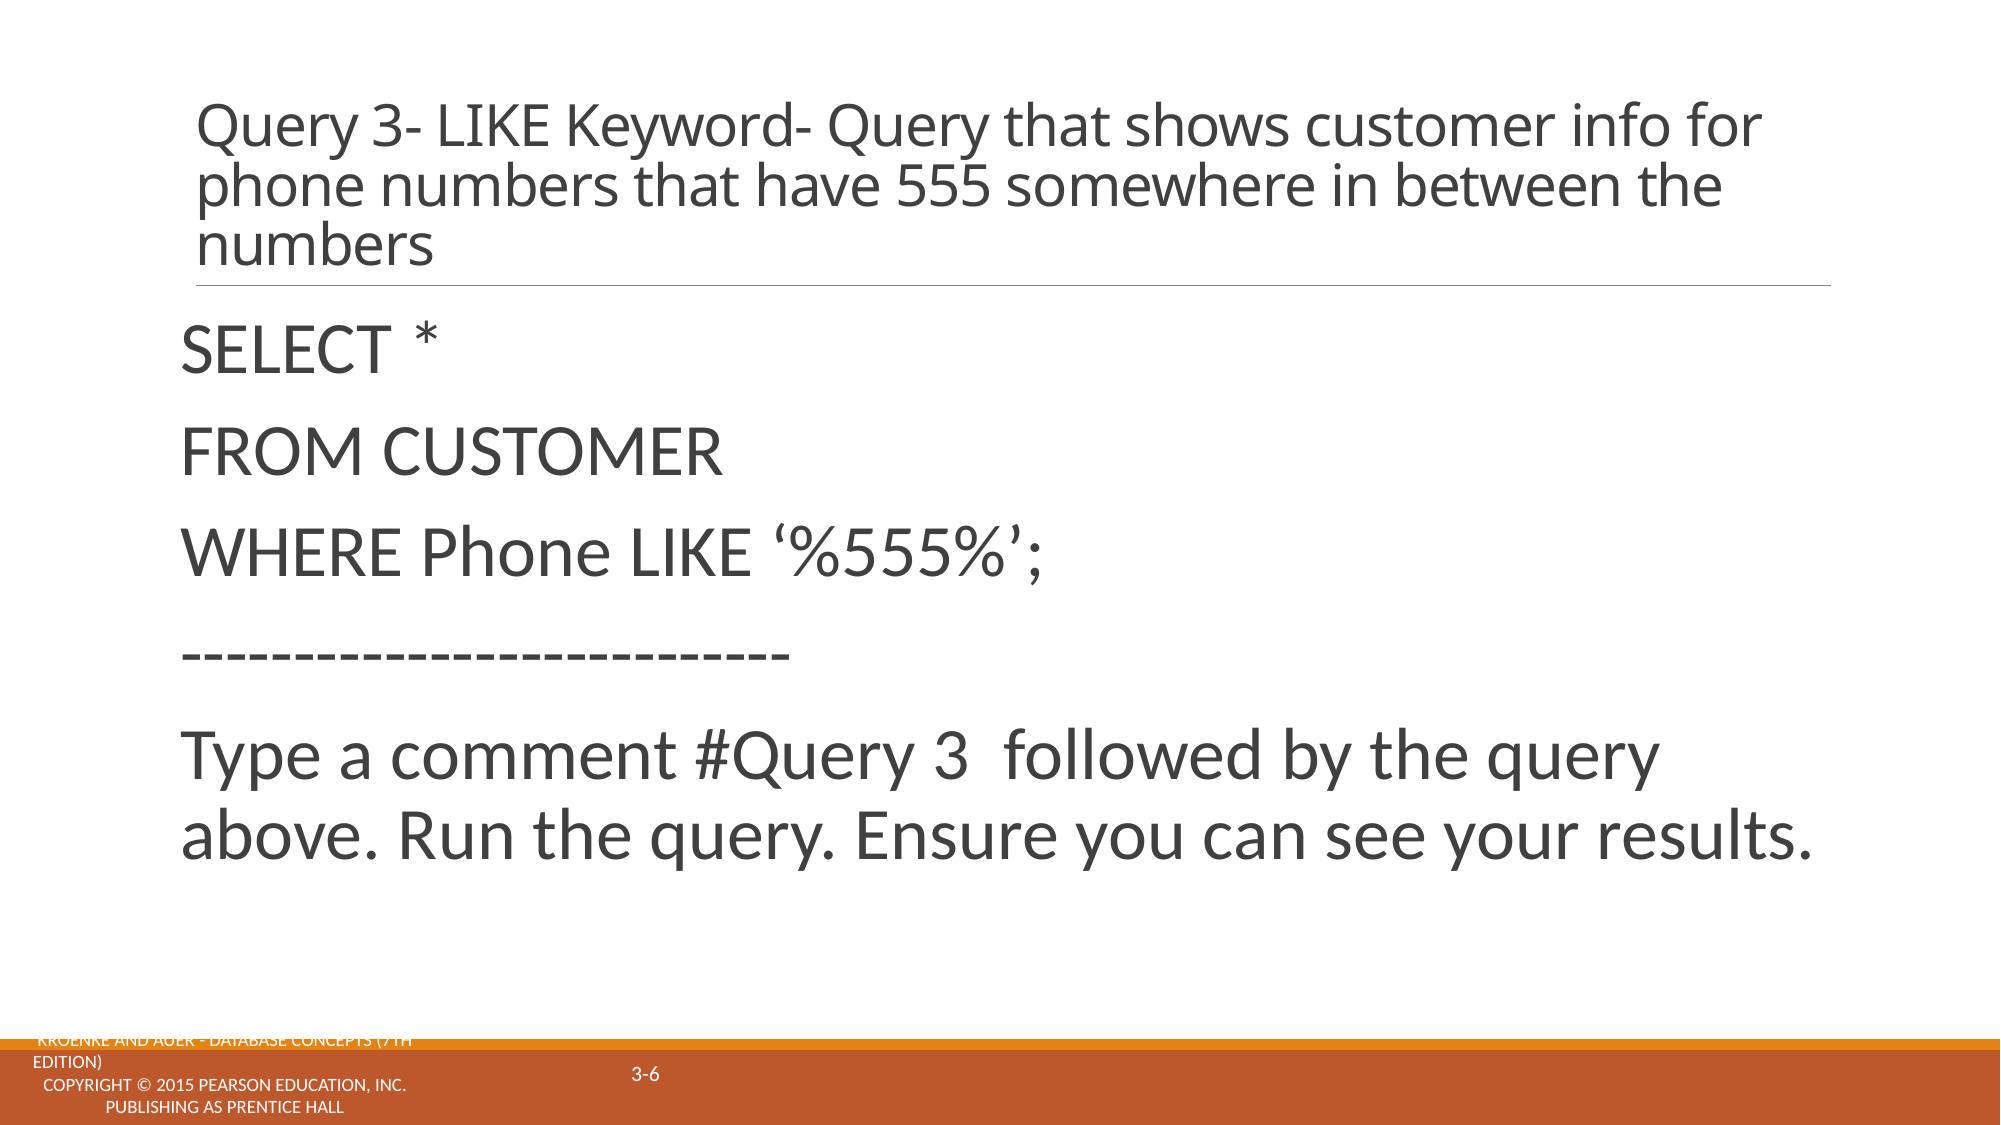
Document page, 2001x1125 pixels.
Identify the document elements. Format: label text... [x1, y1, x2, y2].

title Query 3- LIKE Keyword- Query that shows customer info for phone numbers that have 555 somewhere in between the numbers [180, 47, 1830, 285]
slide_number 3-6 [0, 1042, 675, 1103]
list SELECT * FROM CUSTOMER WHERE Phone LIKE ‘%555%’; --------------------------- Type a comment #Query 3 followed by the query above. Run the query. Ensure you can see your results. [180, 302, 1830, 963]
